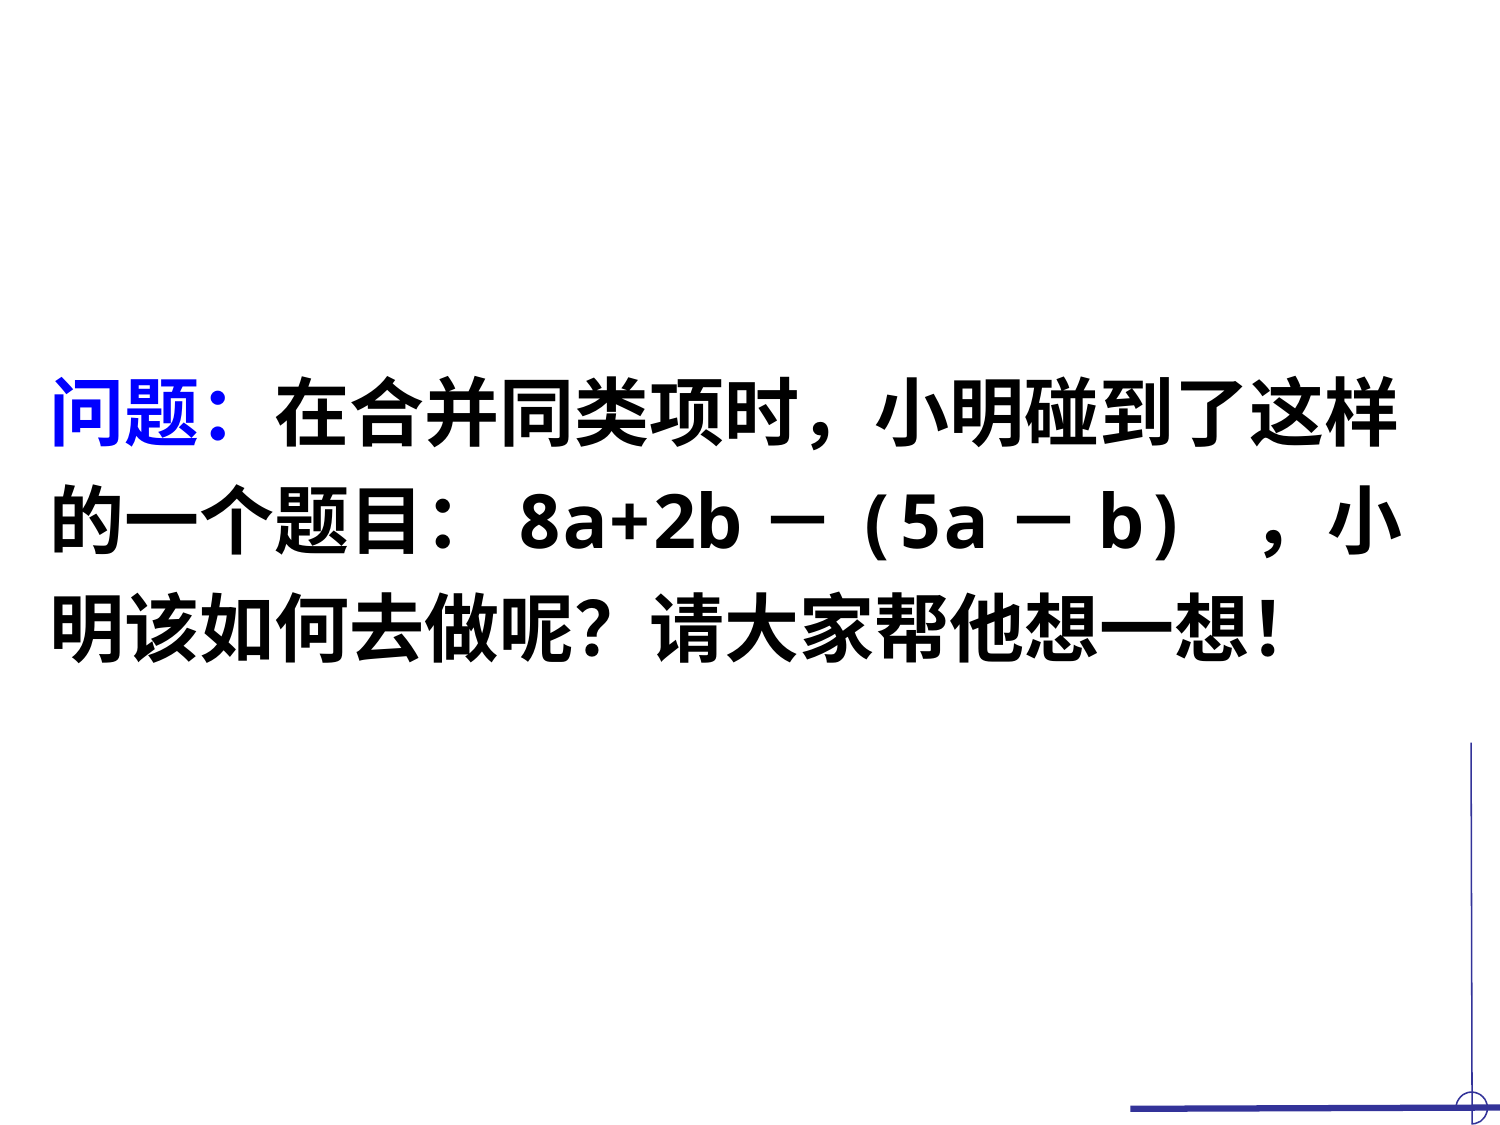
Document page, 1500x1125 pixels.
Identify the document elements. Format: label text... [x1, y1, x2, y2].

text_box 问题：在合并同类项时，小明碰到了这样的一个题目：8a+2b－(5a－b) ，小明该如何去做呢？请大家帮他想一想！ [34, 339, 1460, 679]
